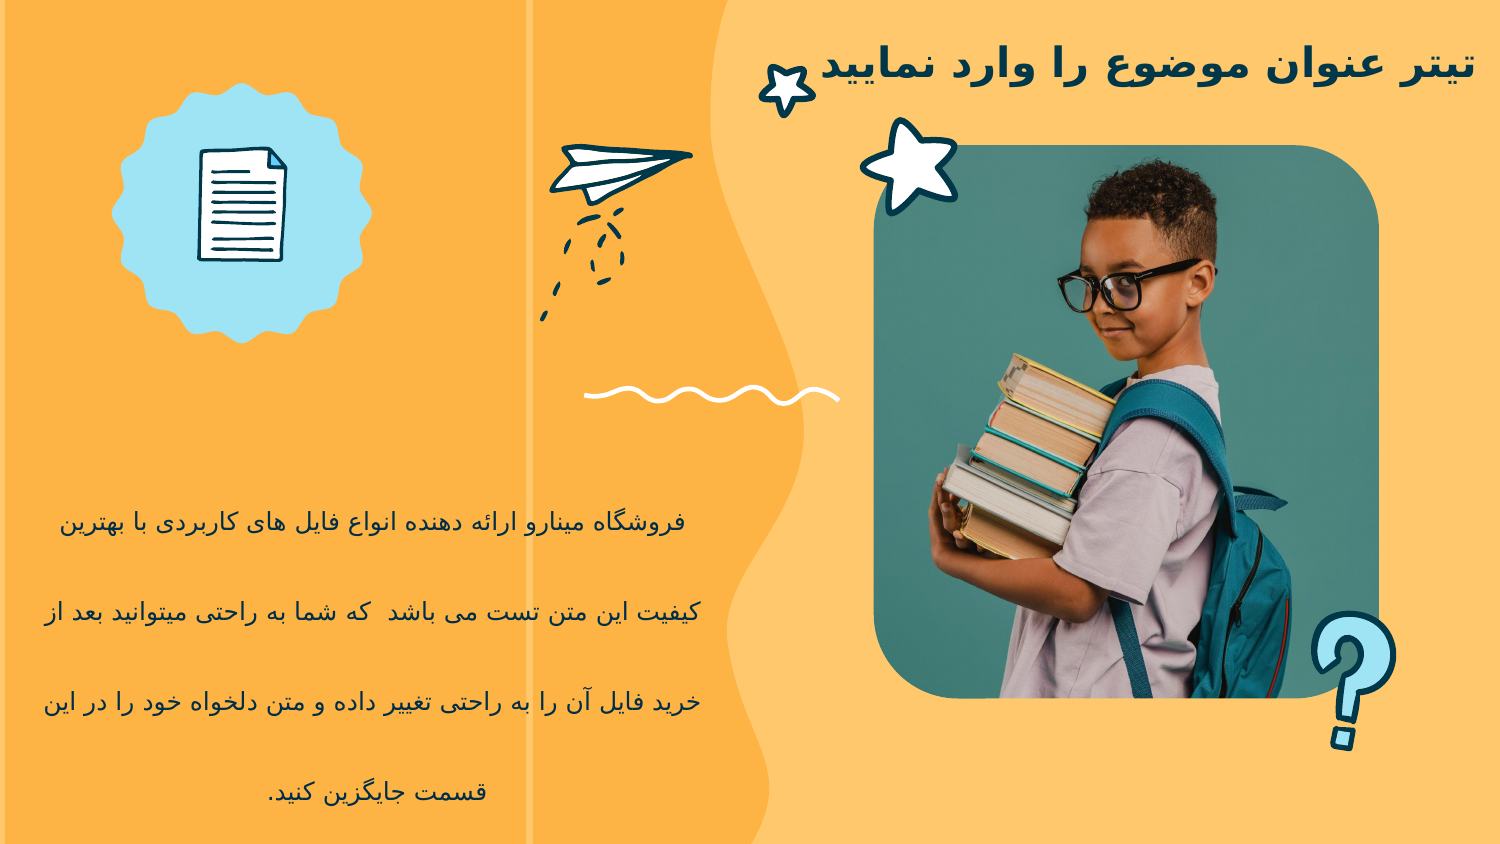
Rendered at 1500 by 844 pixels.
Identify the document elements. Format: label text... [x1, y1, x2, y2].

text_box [1302, 612, 1404, 751]
text_box تیتر عنوان را بنویسید فروشگاه مینارو ارائه دهنده انواع فایل های کاربردی با بهترین کیفیت [759, 65, 815, 118]
picture [873, 144, 1380, 699]
picture [873, 144, 951, 208]
text_box فروشگاه مینارو ارائه دهنده انواع فایل های کاربردی با بهترین کیفیت این متن تست می باشد که شما به راحتی میتوانید بعد از خرید فایل آن را به راحتی تغییر داده و متن دلخواه خود را در این قسمت جایگزین کنید. [22, 438, 724, 813]
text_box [526, 138, 703, 311]
picture [873, 144, 888, 154]
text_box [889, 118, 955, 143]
text_box [862, 161, 868, 173]
text_box تیتر عنوان موضوع را وارد نمایید [788, 28, 1500, 93]
text_box [761, 67, 813, 116]
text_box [196, 146, 288, 263]
text_box [891, 120, 953, 143]
text_box [111, 83, 372, 344]
